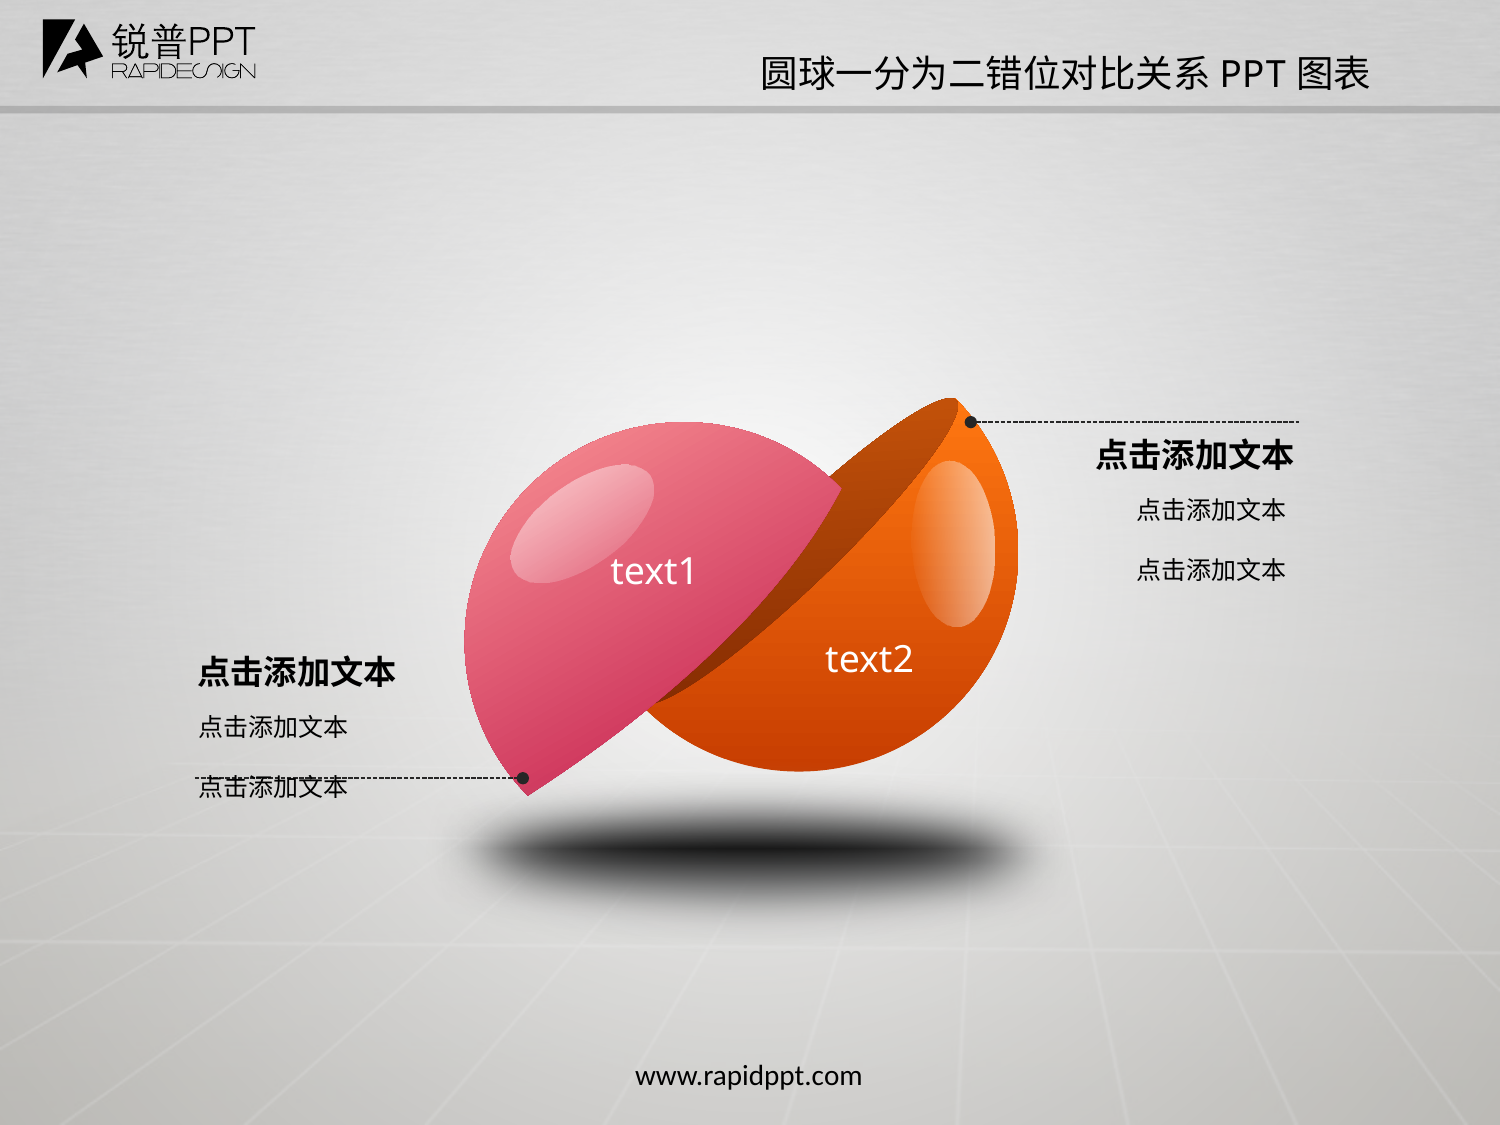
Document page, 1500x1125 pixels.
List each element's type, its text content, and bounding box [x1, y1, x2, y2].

text_box 圆球一分为二错位对比关系PPT图表 [745, 42, 1386, 103]
text_box www.rapidppt.com [620, 1048, 878, 1099]
text_box 点击添加文本 [1080, 427, 1320, 522]
text_box 点击添加文本 [182, 644, 422, 739]
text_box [581, 398, 1020, 772]
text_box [461, 421, 842, 796]
text_box 点击添加文本 点击添加文本 [1122, 522, 1311, 592]
text_box 点击添加文本 点击添加文本 [183, 739, 372, 809]
